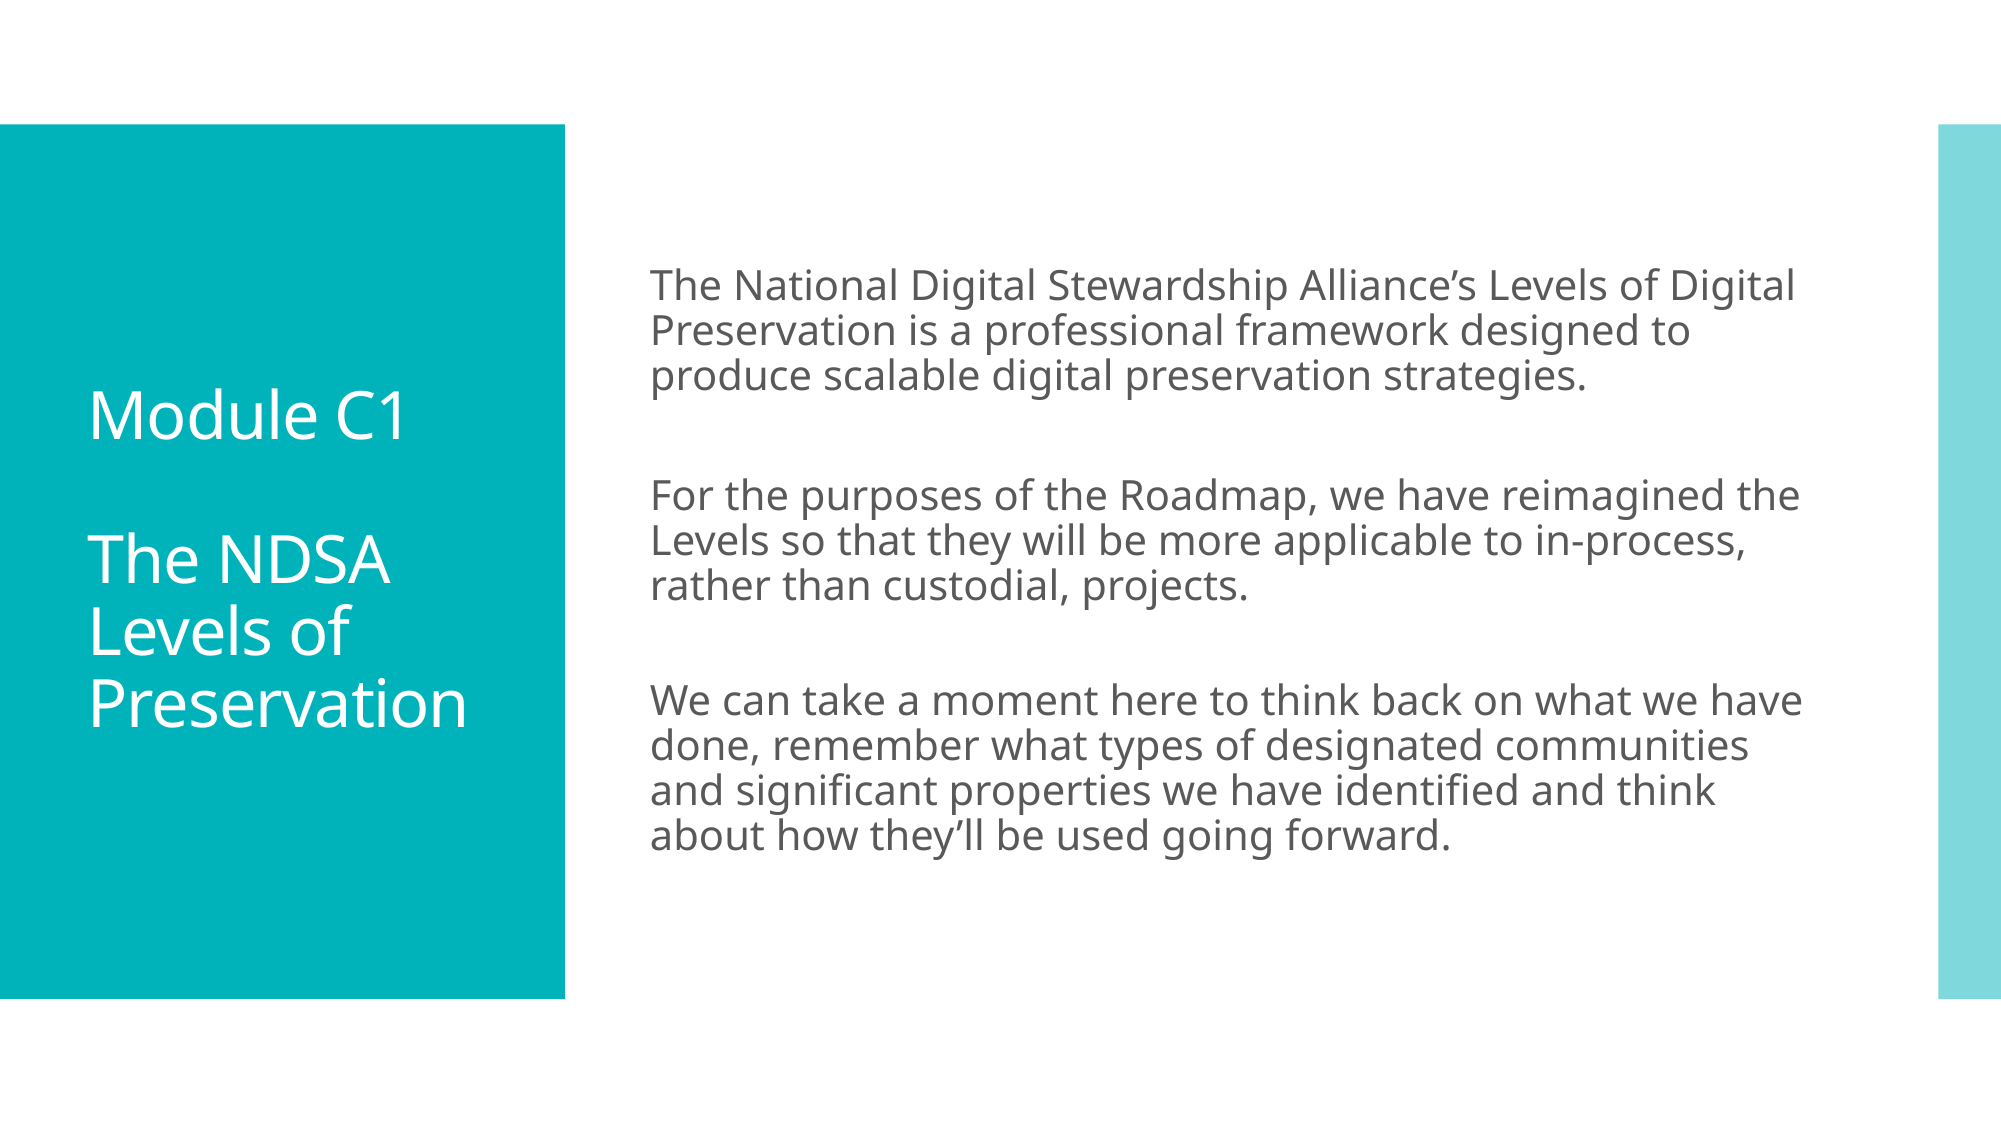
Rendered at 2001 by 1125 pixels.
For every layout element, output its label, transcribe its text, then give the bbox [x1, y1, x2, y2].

title Module C1 The NDSA Levels of Preservation [72, 197, 493, 927]
list The National Digital Stewardship Alliance’s Levels of Digital Preservation is a professional framework designed to produce scalable digital preservation strategies. For the purposes of the Roadmap, we have reimagined the Levels so that they will be more applicable to in-process, rather than custodial, projects. We can take a moment here to think back on what we have done, remember what types of designated communities and significant properties we have identified and think about how they’ll be used going forward. [634, 141, 1835, 982]
